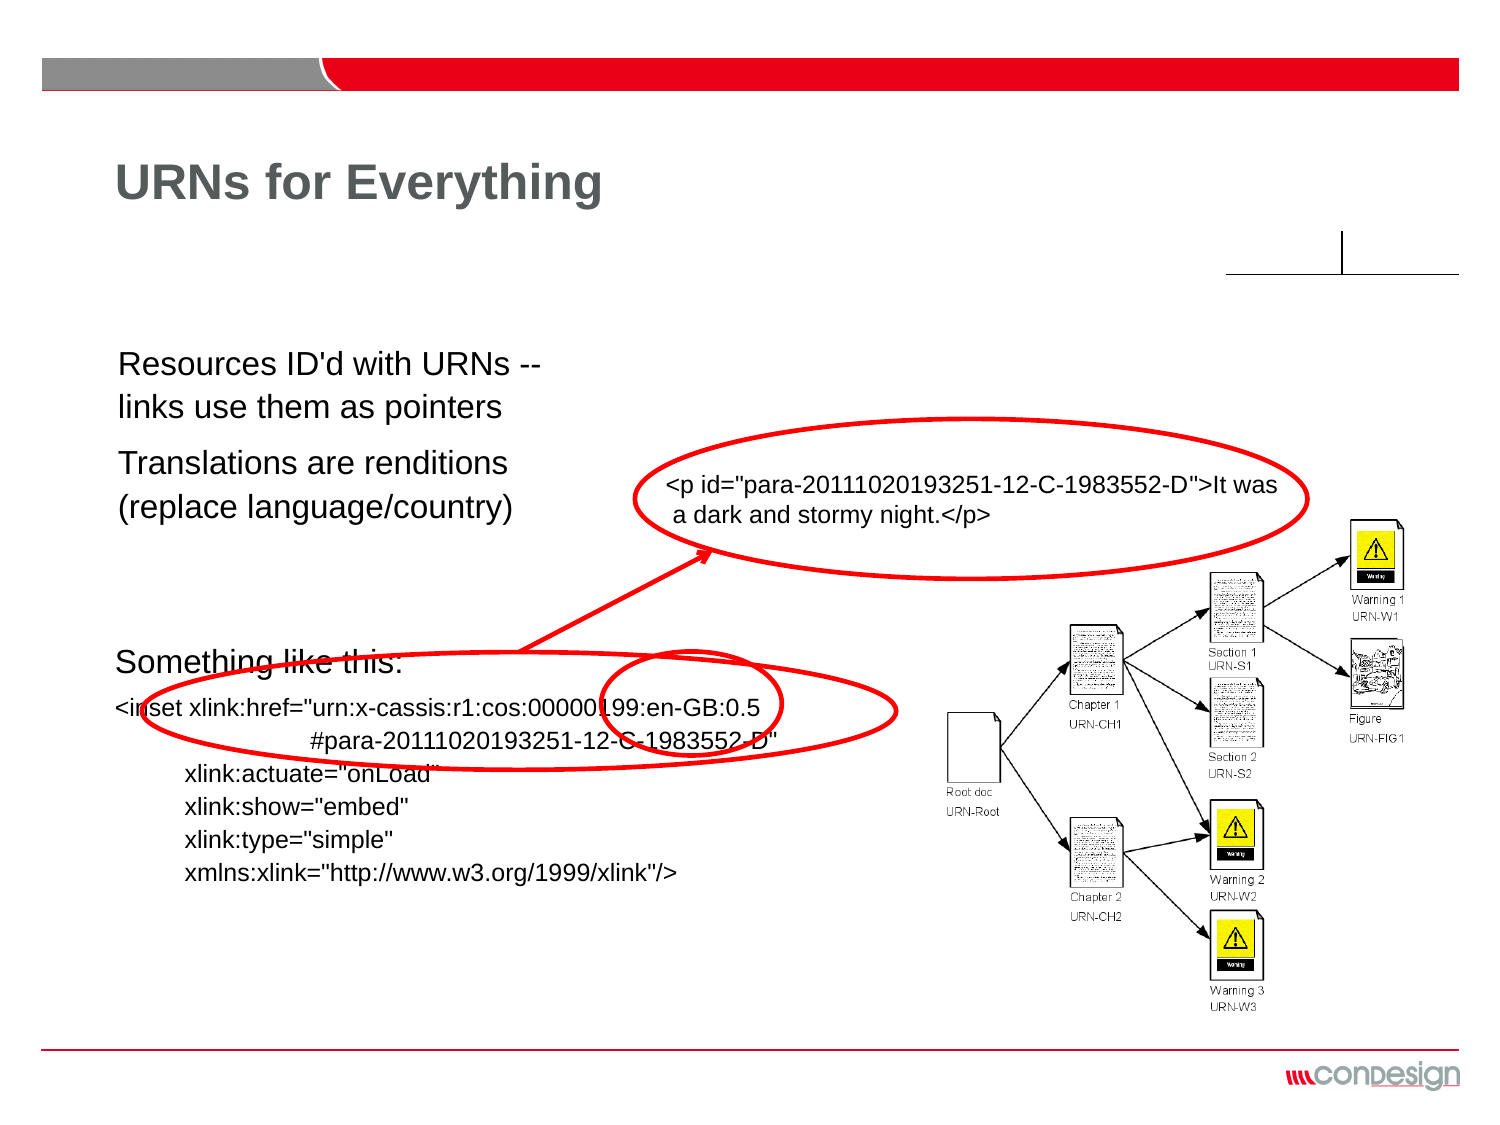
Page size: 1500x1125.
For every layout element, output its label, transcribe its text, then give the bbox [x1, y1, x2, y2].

text_box [634, 418, 1308, 579]
text_box [141, 652, 897, 770]
text_box [601, 653, 782, 756]
picture [939, 519, 1413, 1020]
picture [41, 57, 1459, 91]
list Resources ID'd with URNs -- links use them as pointers Translations are renditions (replace language/country) [117, 337, 1404, 636]
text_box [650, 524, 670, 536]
text_box Something like this: <inset xlink:href="urn:x-cassis:r1:cos:00000199:en-GB:0.5 #para-20111020193251-12-C-1983552-D" xlink:actuate="onLoad" xlink:show="embed" xlink:type="simple" xmlns:xlink="http://www.w3.org/1999/xlink"/> [115, 636, 934, 908]
picture [1286, 1061, 1460, 1091]
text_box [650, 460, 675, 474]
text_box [518, 550, 713, 653]
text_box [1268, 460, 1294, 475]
title URNs for Everything [115, 91, 1404, 210]
